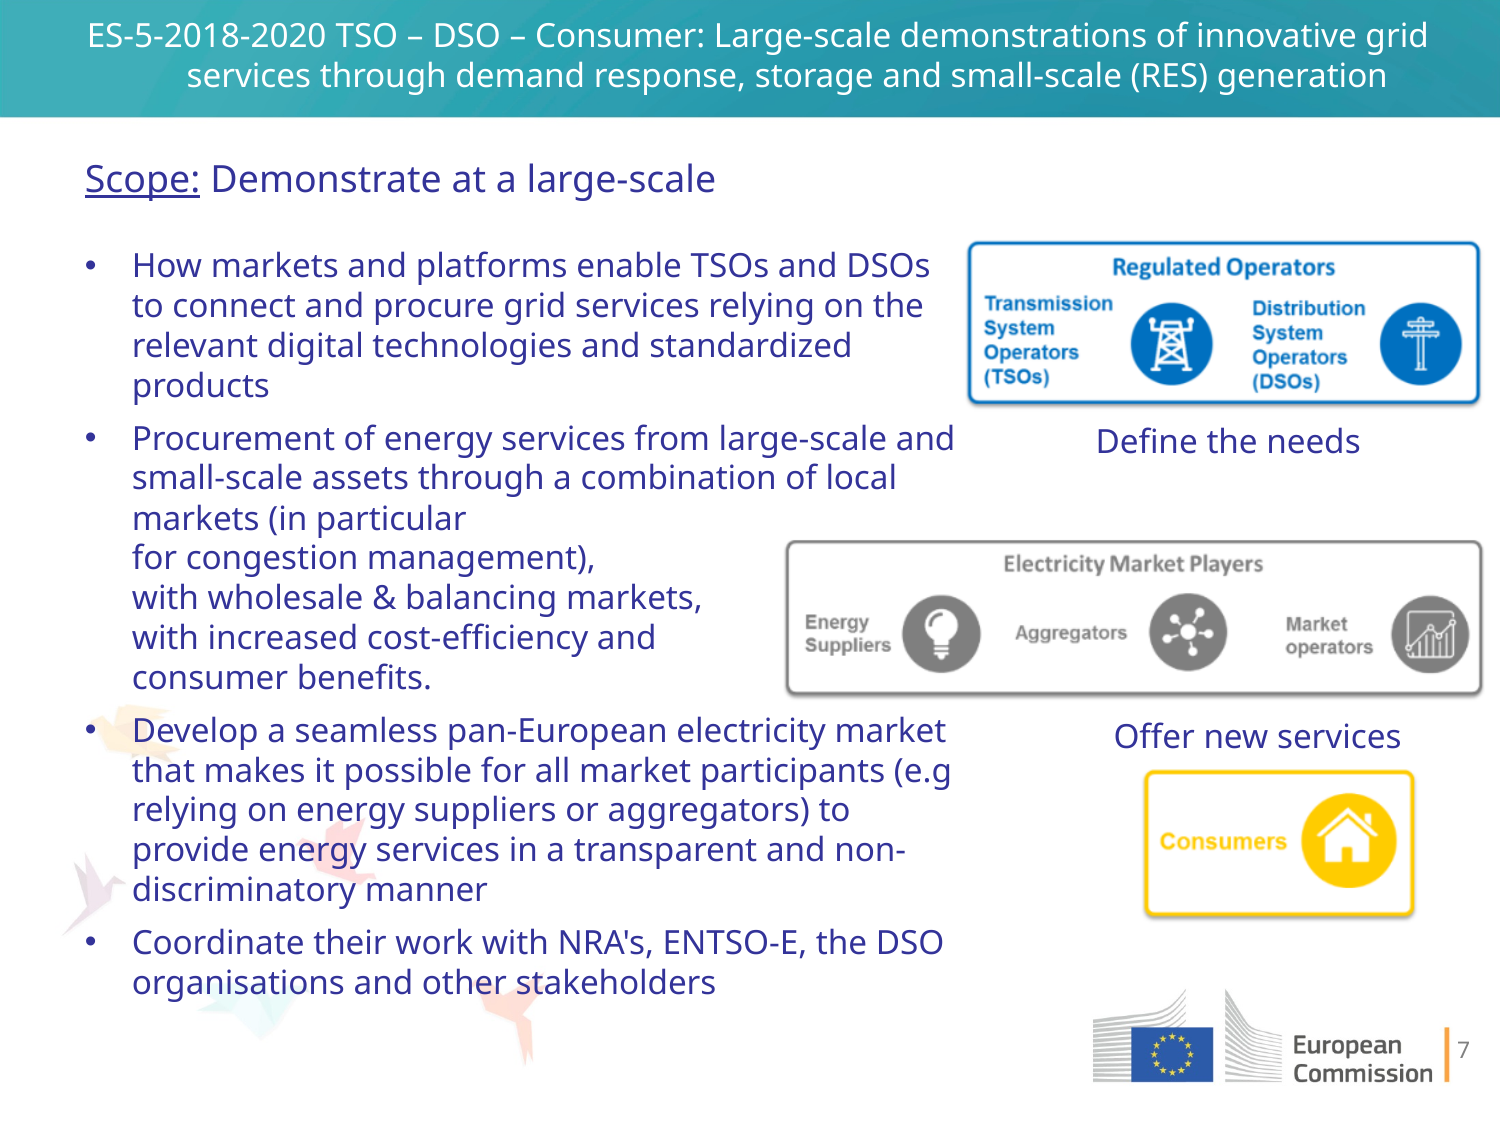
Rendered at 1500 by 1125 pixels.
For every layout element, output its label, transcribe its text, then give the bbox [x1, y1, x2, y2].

title ES-5-2018-2020 TSO – DSO – Consumer: Large-scale demonstrations of innovative grid services through demand response, storage and small-scale (RES) generation [17, 7, 1500, 103]
text_box Define the needs [1021, 424, 1444, 468]
picture [0, 0, 1500, 1124]
text_box Offer new services [1046, 717, 1469, 763]
text_box Scope: Demonstrate at a large-scale How markets and platforms enable TSOs and DSOs to connect and procure grid services relying on the relevant digital technologies and standardized products Procurement of energy services from large-scale and small-scale assets through a combination of local markets (in particular for congestion management), with wholesale & balancing markets, with increased cost-efficiency and consumer benefits. Develop a seamless pan-European electricity market that makes it possible for all market participants (e.g relying on energy suppliers or aggregators) to provide energy services in a transparent and non-discriminatory manner Coordinate their work with NRA's, ENTSO-E, the DSO organisations and other stakeholders [70, 147, 987, 1009]
